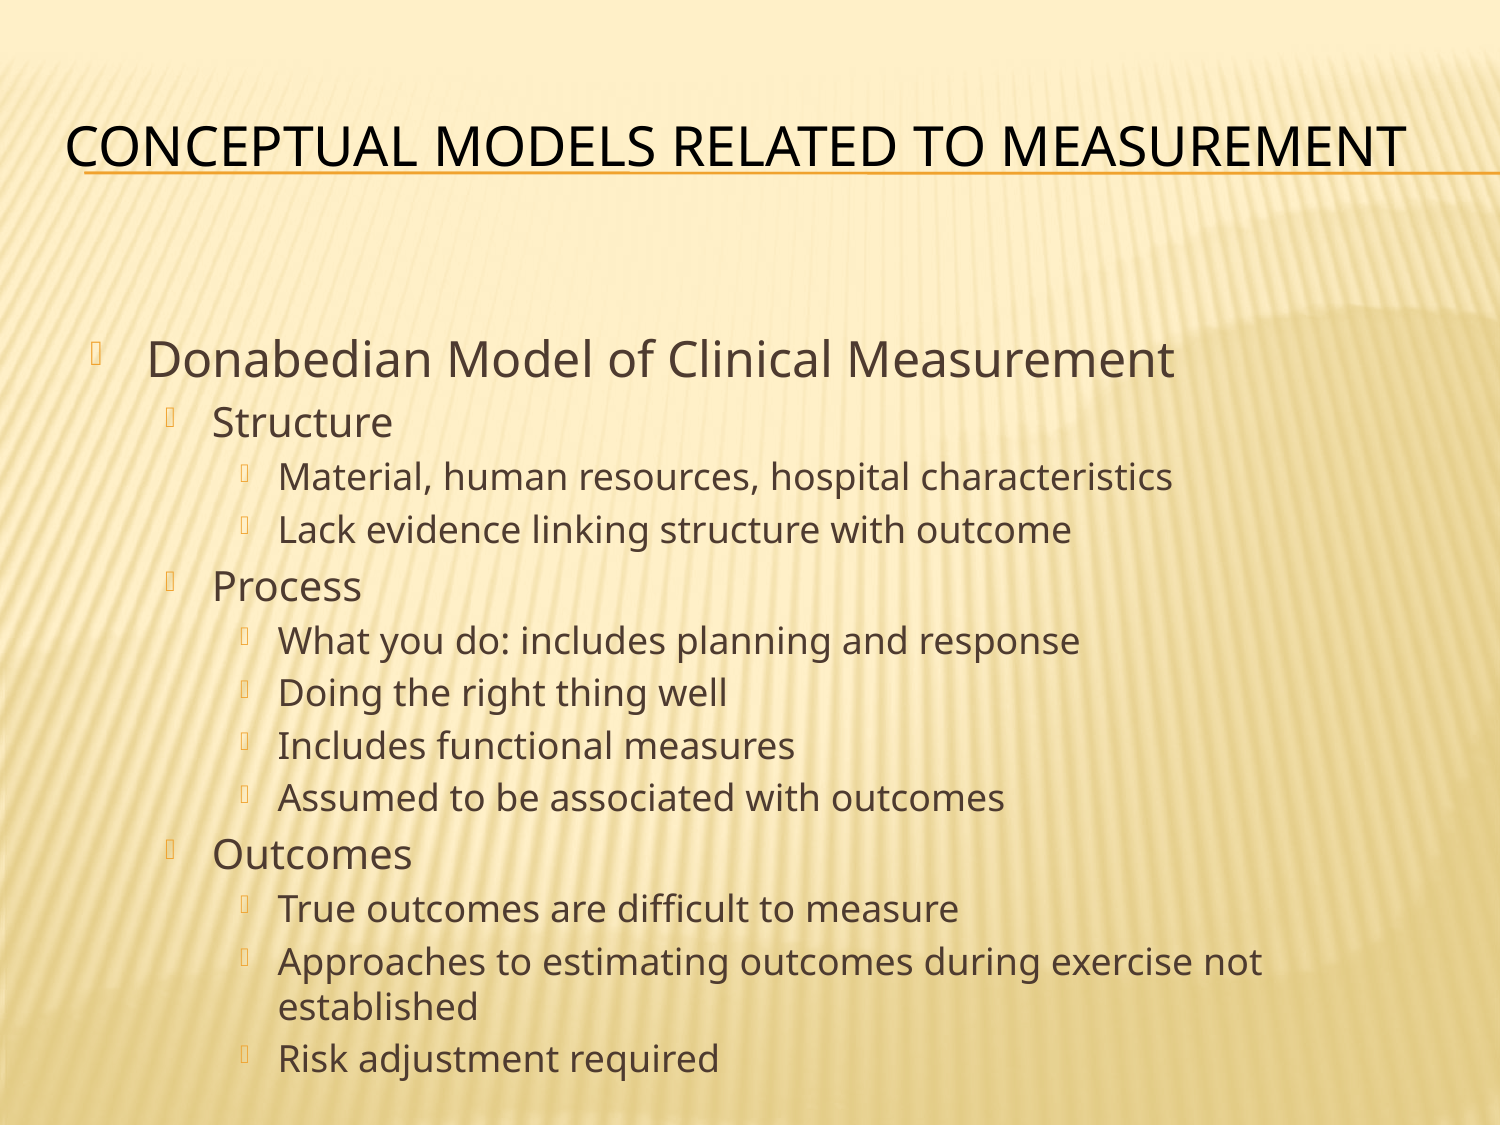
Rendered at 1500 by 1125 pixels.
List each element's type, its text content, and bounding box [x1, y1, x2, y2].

list Donabedian Model of Clinical Measurement Structure Material, human resources, hospital characteristics Lack evidence linking structure with outcome Process What you do: includes planning and response Doing the right thing well Includes functional measures Assumed to be associated with outcomes Outcomes True outcomes are difficult to measure Approaches to estimating outcomes during exercise not established Risk adjustment required [74, 319, 1426, 1063]
title Conceptual Models Related to Measurement [50, 75, 1475, 213]
